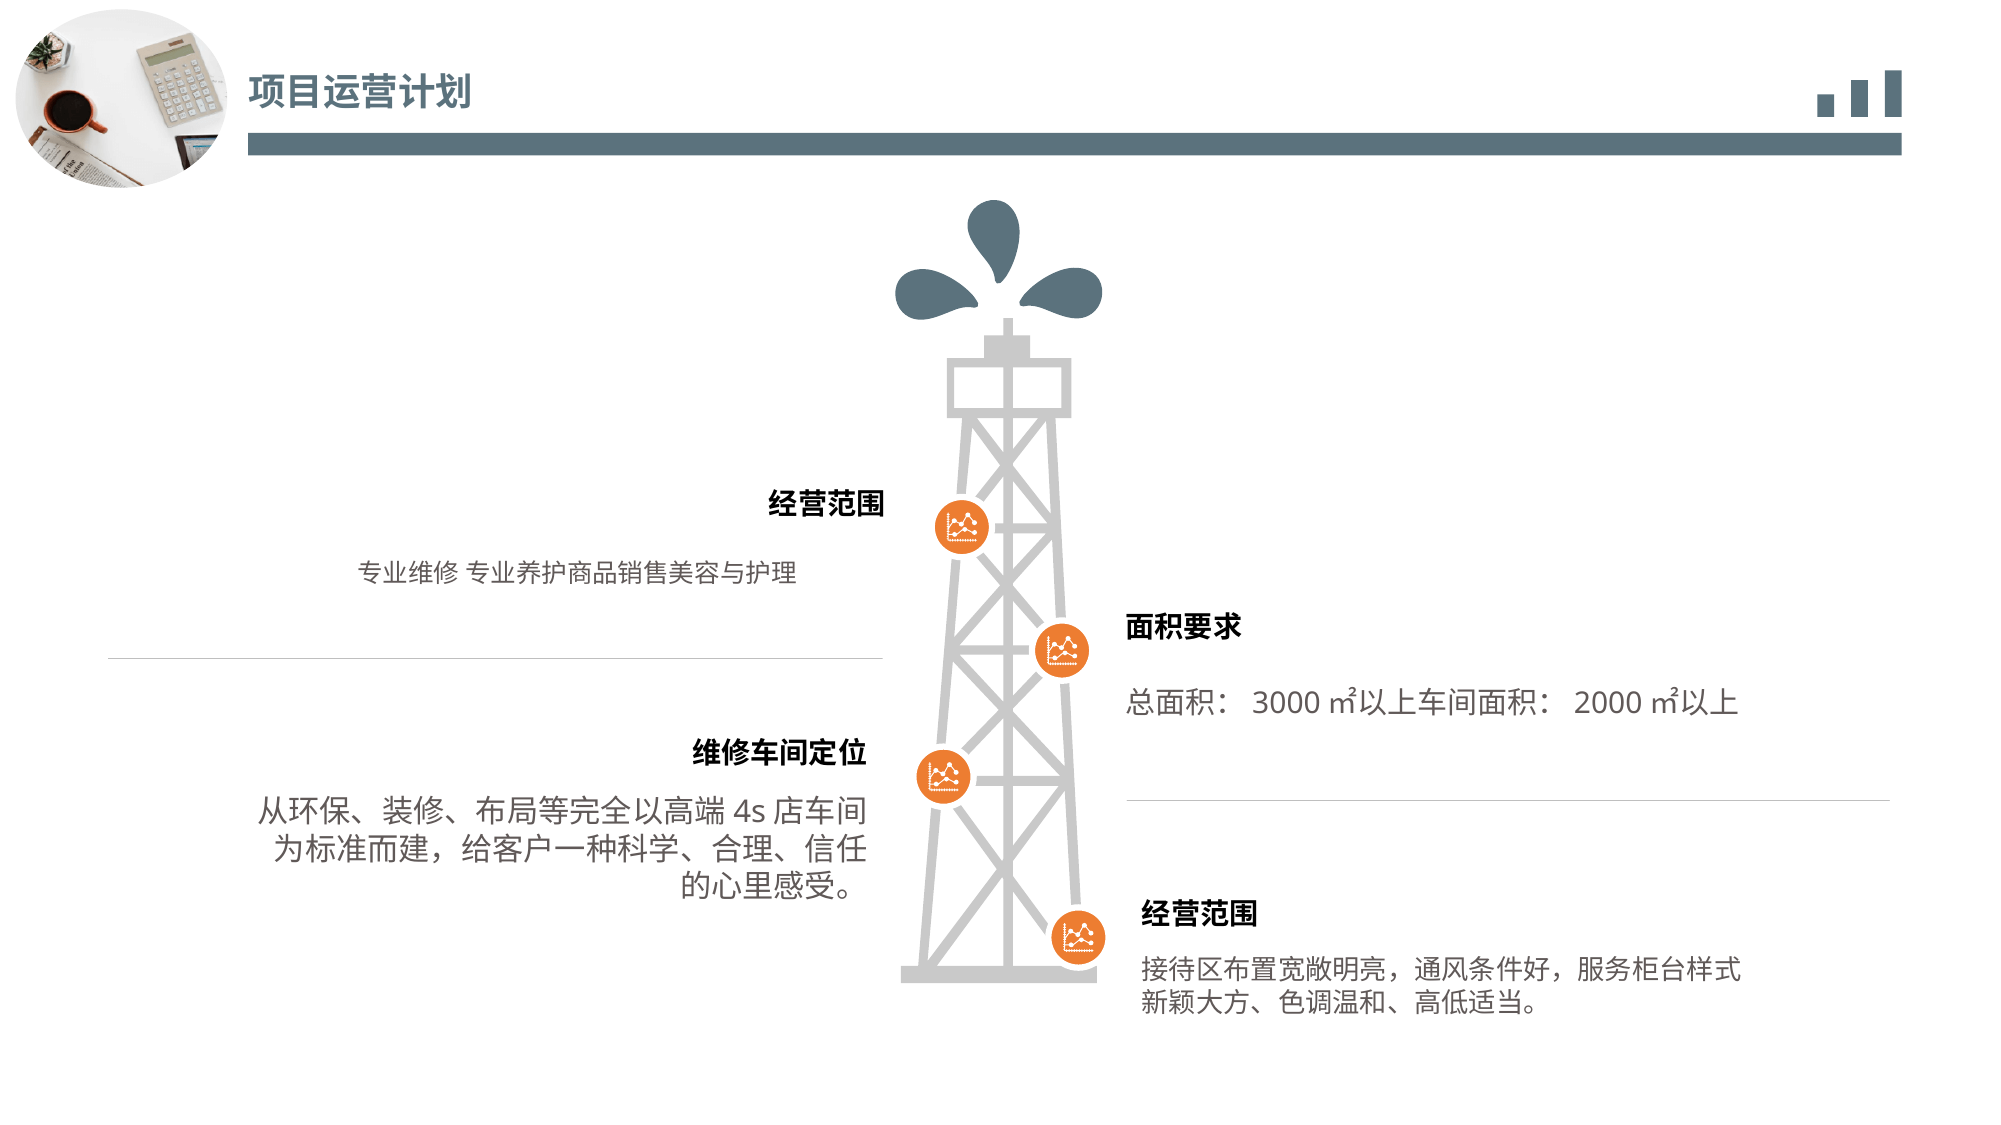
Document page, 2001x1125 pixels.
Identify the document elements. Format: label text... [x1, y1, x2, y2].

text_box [258, 470, 901, 596]
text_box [240, 720, 883, 923]
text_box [891, 197, 1109, 984]
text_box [1126, 880, 1770, 1026]
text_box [1110, 593, 1788, 739]
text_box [1817, 70, 1902, 117]
text_box [247, 132, 1903, 156]
text_box 项目运营计划 [233, 60, 489, 121]
text_box [14, 8, 229, 189]
